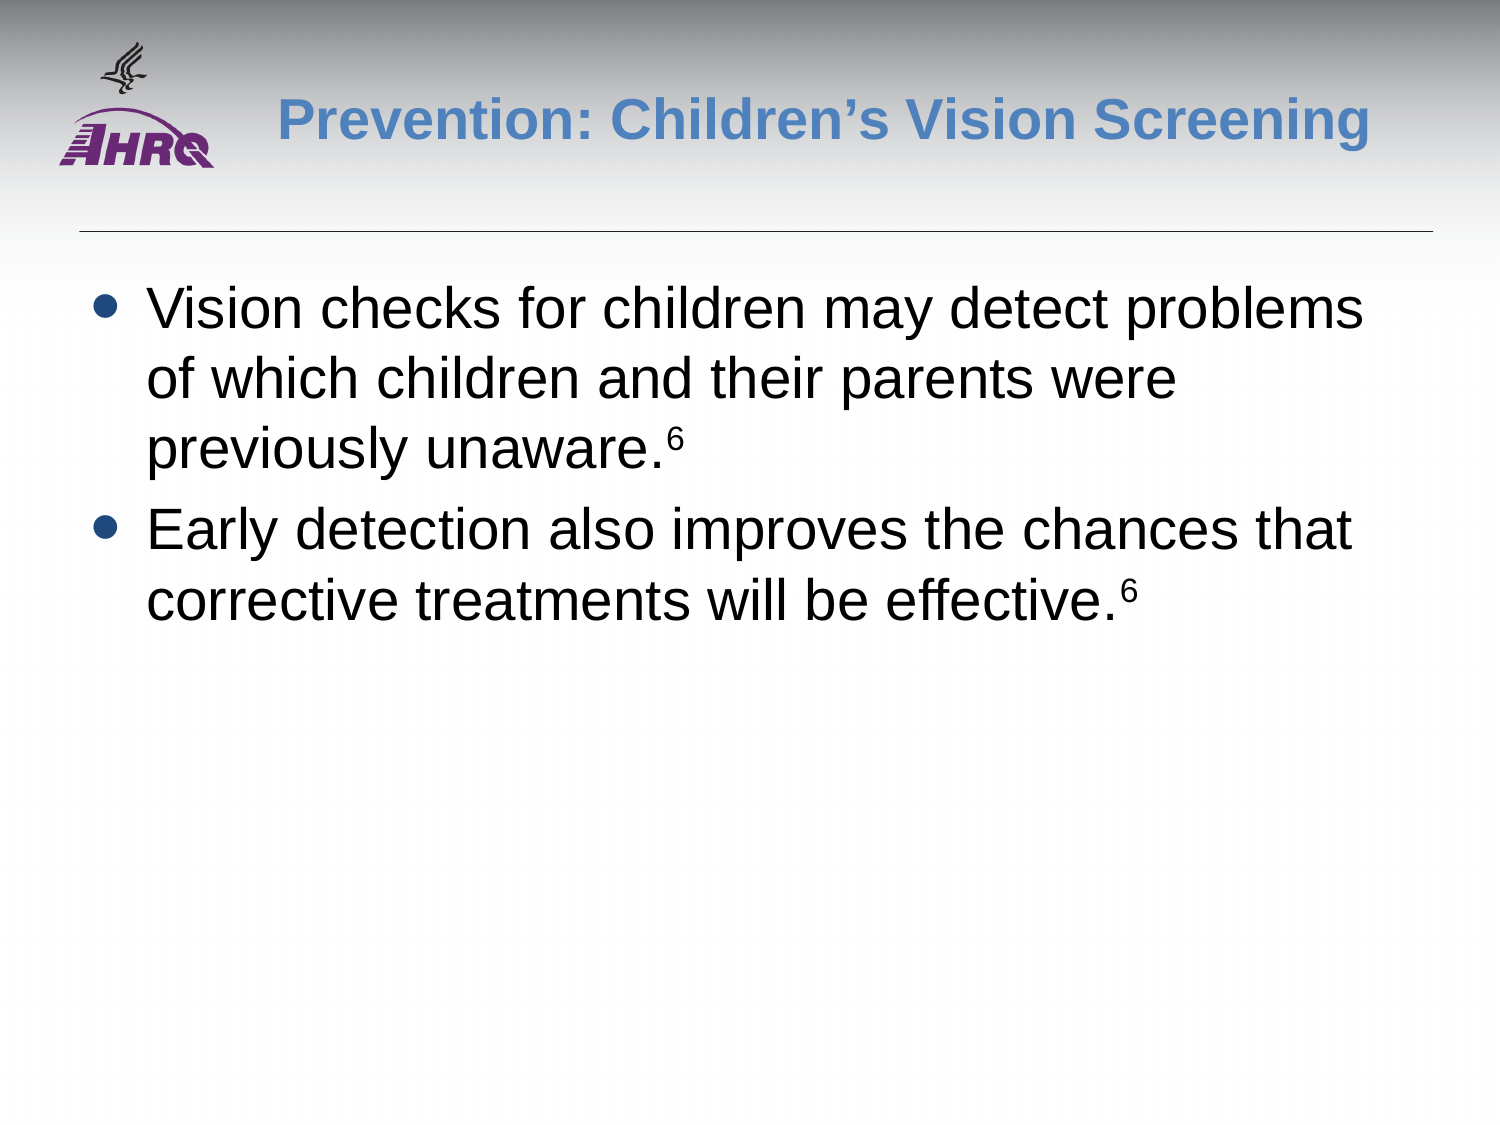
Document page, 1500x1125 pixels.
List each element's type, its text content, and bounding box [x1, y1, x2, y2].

list Vision checks for children may detect problems of which children and their parents were previously unaware.6 Early detection also improves the chances that corrective treatments will be effective.6 [75, 262, 1425, 1005]
title Prevention: Children’s Vision Screening [262, 45, 1425, 188]
picture [0, 0, 1500, 1125]
